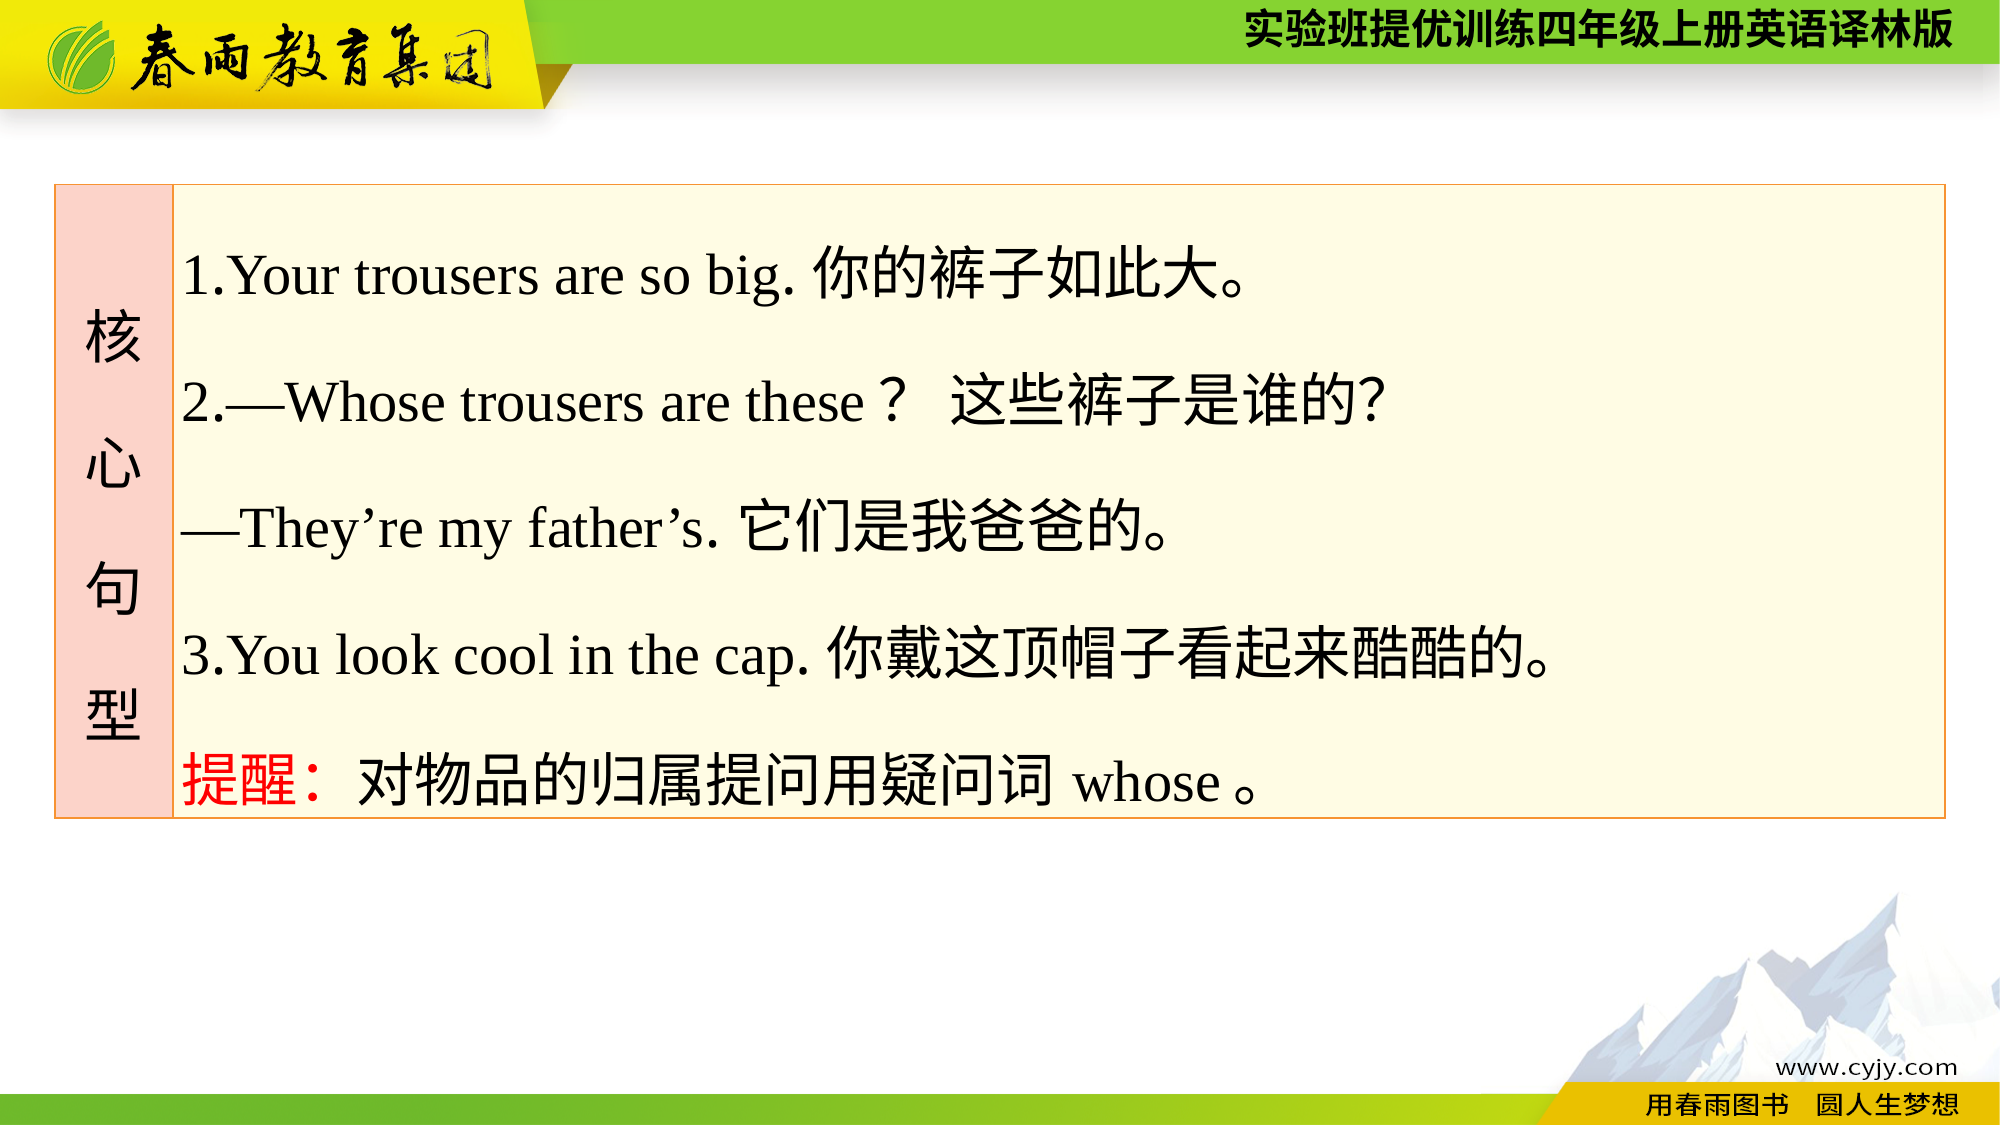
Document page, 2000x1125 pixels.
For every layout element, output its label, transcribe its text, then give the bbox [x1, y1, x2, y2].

picture [0, 0, 2000, 1125]
table_header 1.Your trousers are so big.你的裤子如此大。 2.—Whose trousers are these？ 这些裤子是谁的？ —They’re my father’s.它们是我爸爸的。 3.You look cool in the cap.你戴这顶帽子看起来酷酷的。 提醒：对物品的归属提问用疑问词whose。 [174, 185, 1944, 817]
table_header 核 心 句 型 [56, 185, 172, 817]
